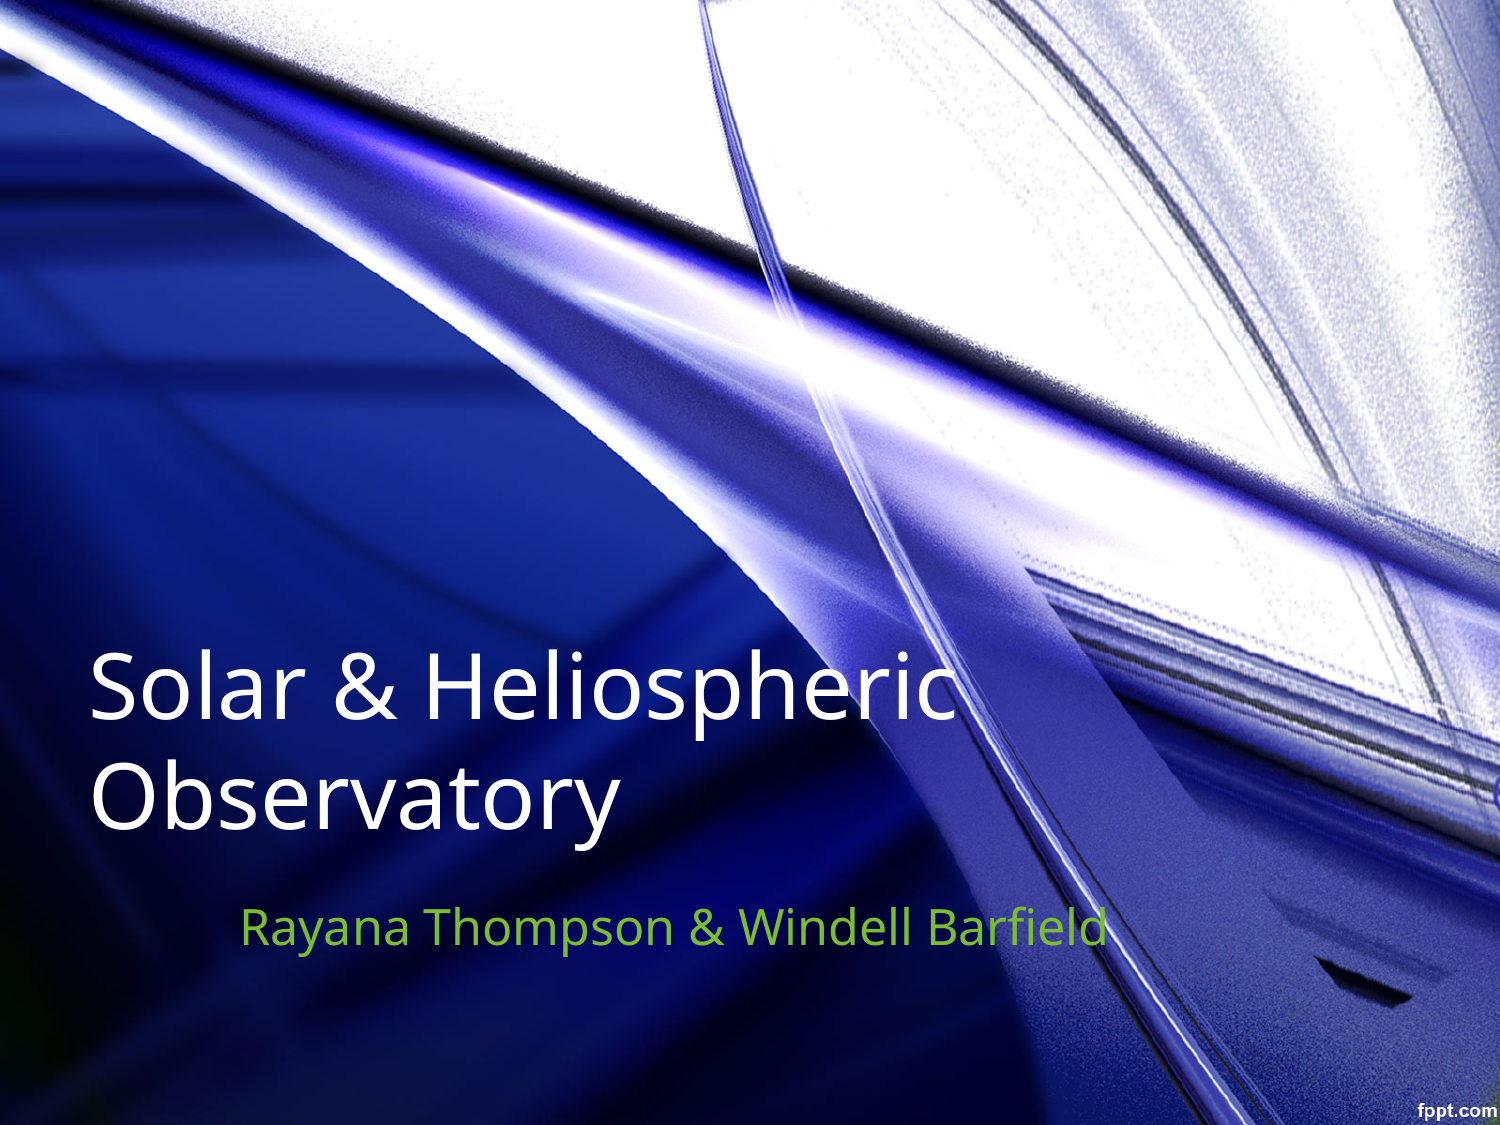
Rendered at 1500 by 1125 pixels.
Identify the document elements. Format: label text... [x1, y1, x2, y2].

subtitle Rayana Thompson & Windell Barfield [73, 888, 1277, 964]
title Solar & Heliospheric Observatory [73, 612, 1402, 864]
picture [0, 0, 1500, 1125]
